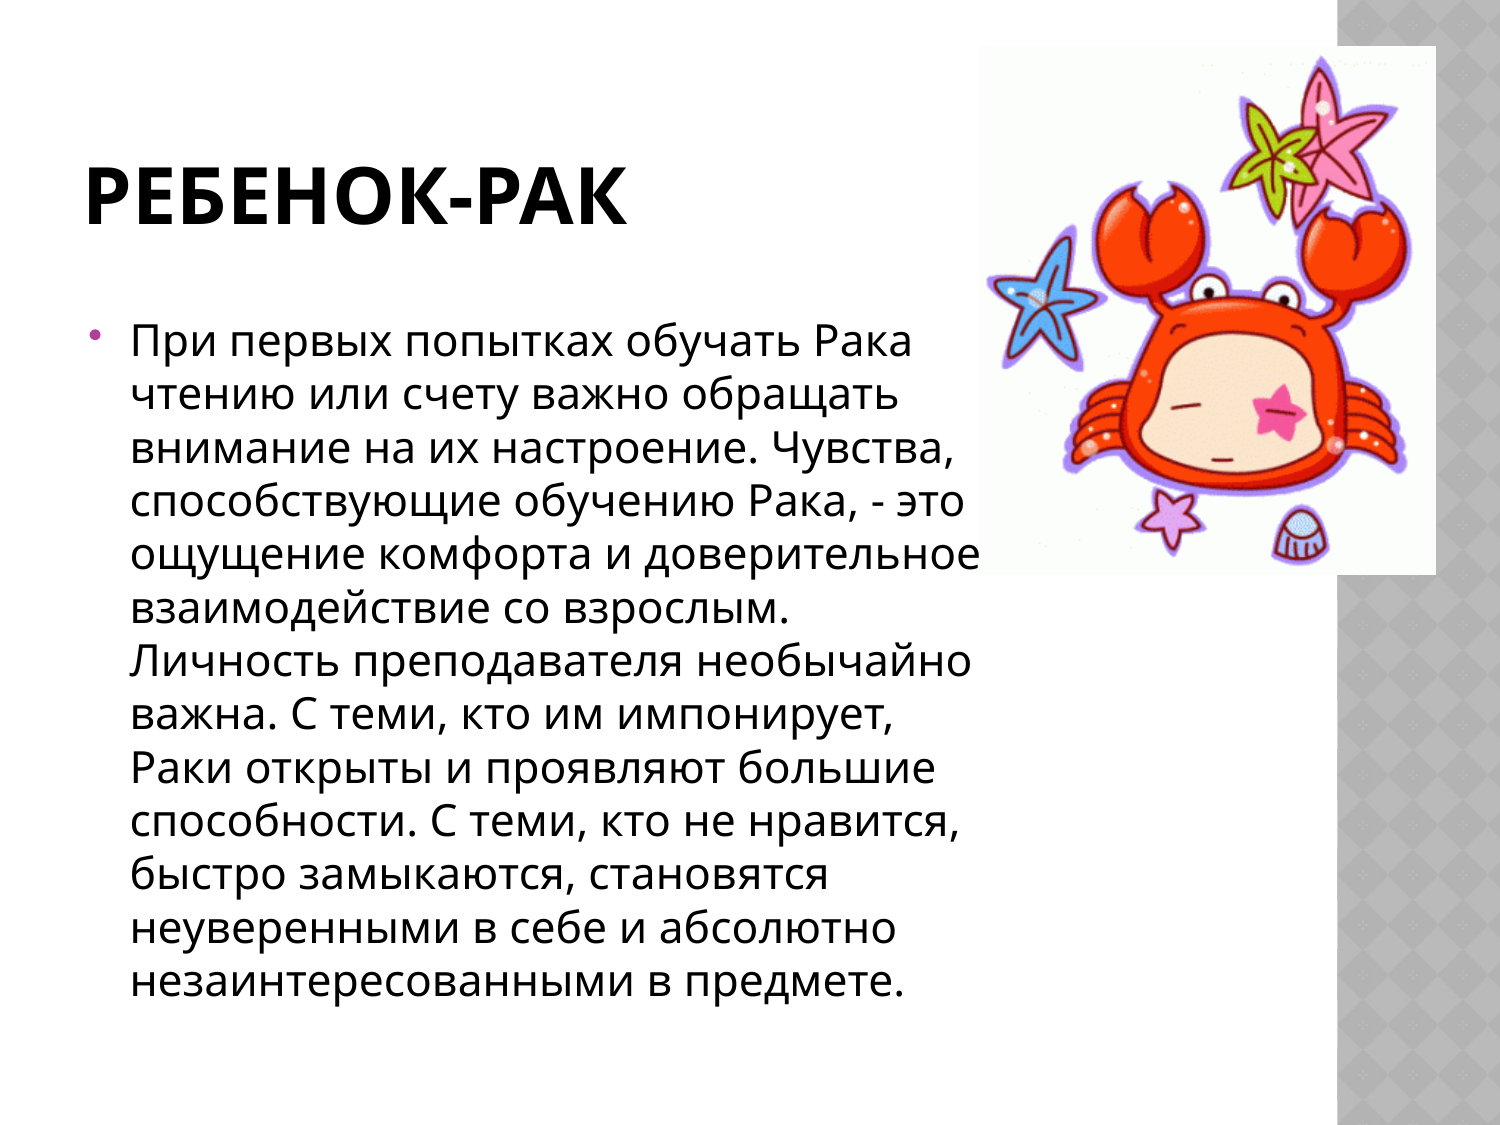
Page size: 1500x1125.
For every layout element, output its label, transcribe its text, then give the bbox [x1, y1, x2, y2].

list При первых попытках обучать Рака чтению или счету важно обращать внимание на их настроение. Чувства, способствующие обучению Рака, - это ощущение комфорта и доверительное взаимодействие со взрослым. Личность преподавателя необычайно важна. С теми, кто им импонирует, Раки открыты и проявляют большие способности. С теми, кто не нравится, быстро замыкаются, становятся неуверенными в себе и абсолютно незаинтересованными в предмете. [75, 304, 1008, 1059]
picture [979, 46, 1436, 575]
title Ребенок-рак [75, 52, 973, 240]
